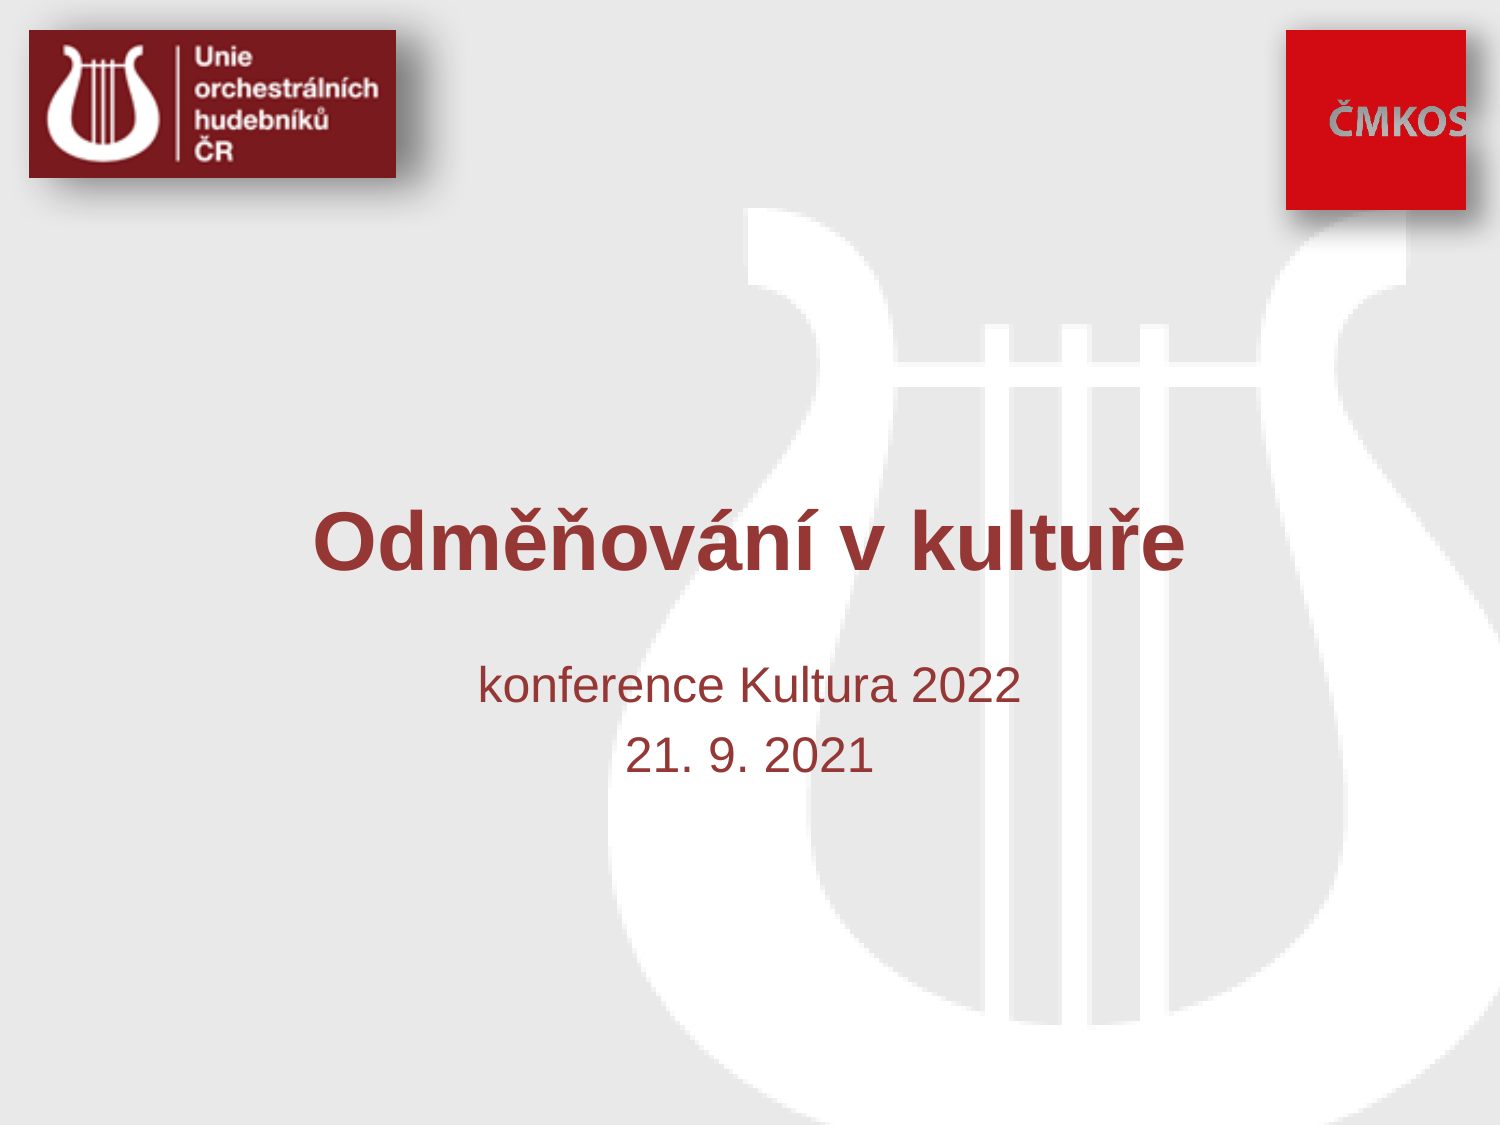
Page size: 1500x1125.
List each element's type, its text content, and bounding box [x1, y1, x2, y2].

picture [607, 30, 1500, 1125]
subtitle konference Kultura 2022 21. 9. 2021 [225, 645, 602, 799]
title Odměňování v kultuře [112, 416, 602, 658]
picture [29, 30, 396, 178]
